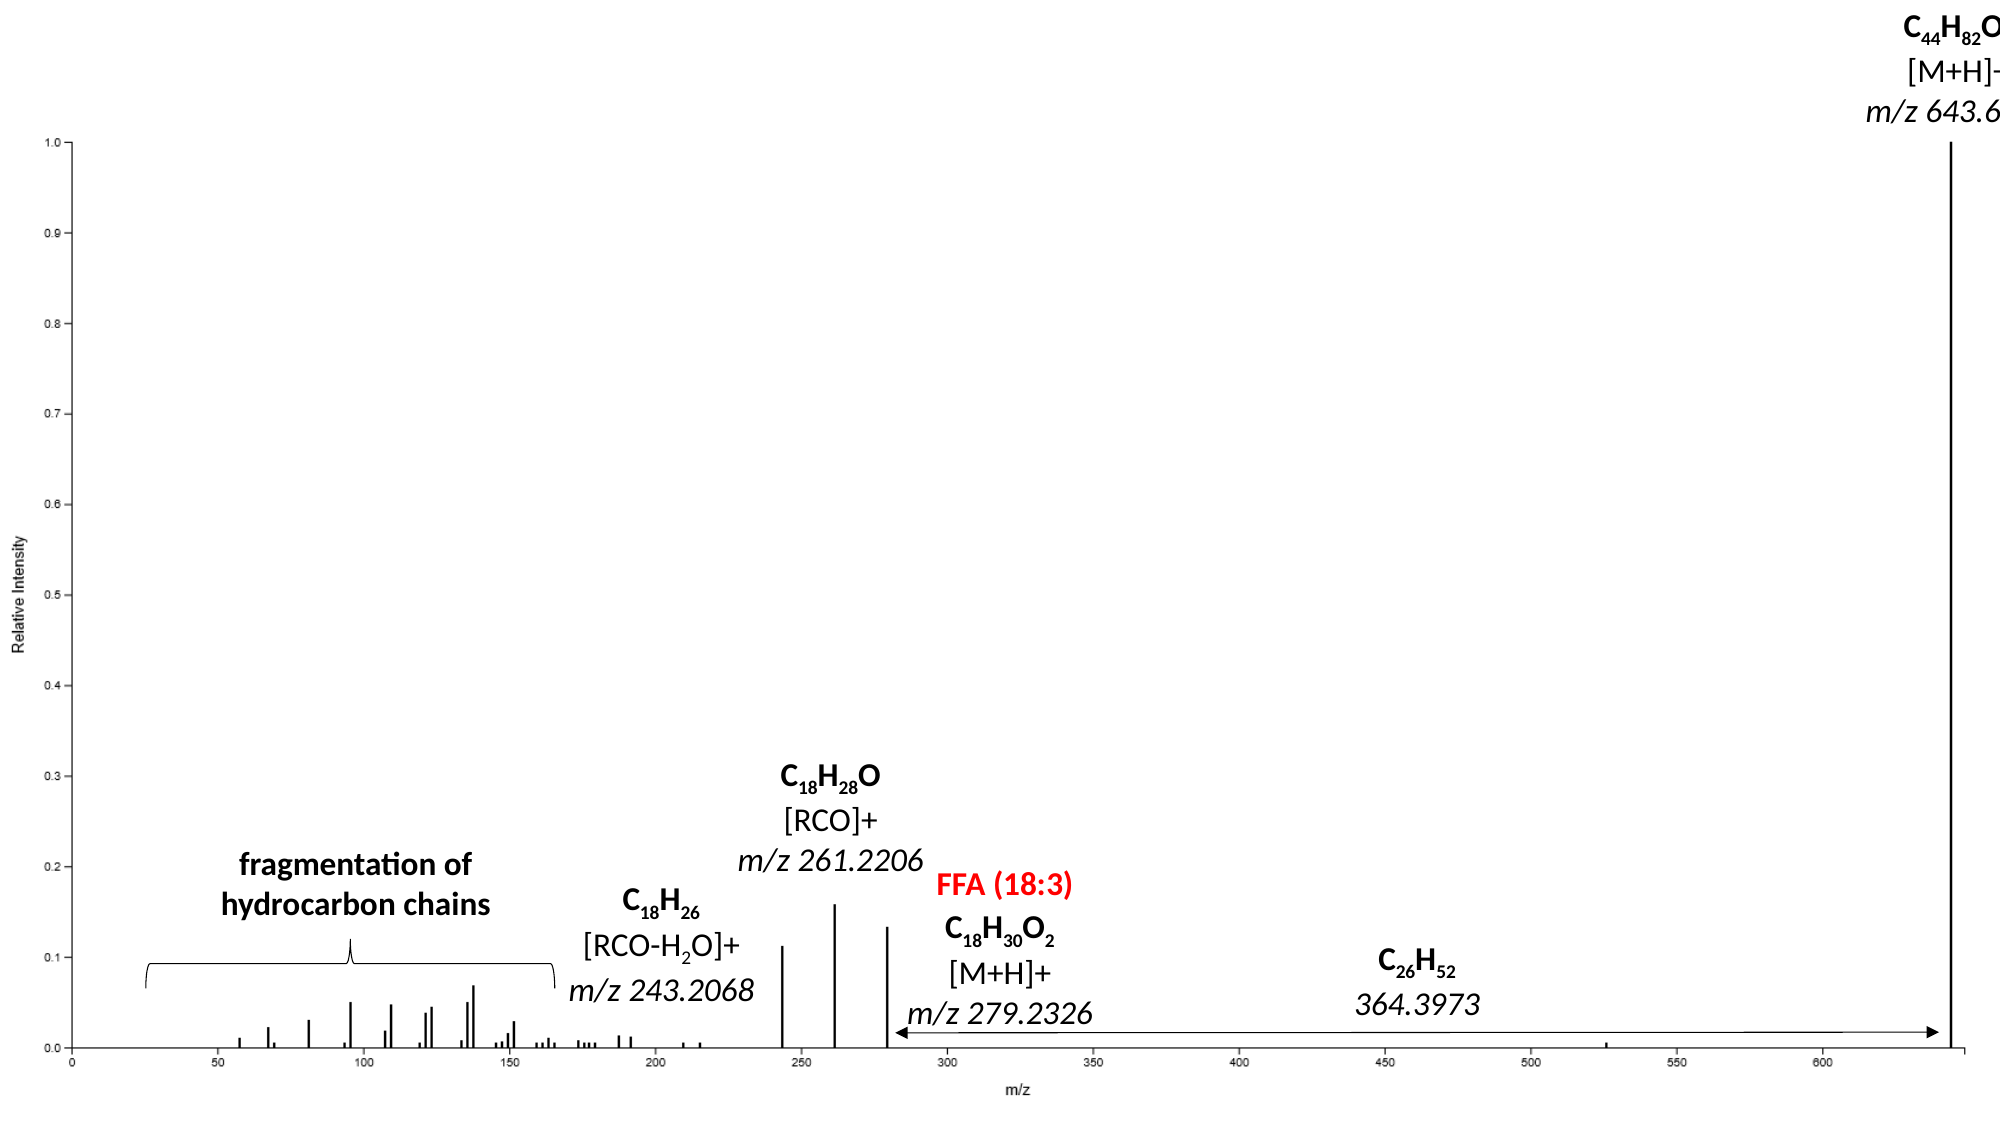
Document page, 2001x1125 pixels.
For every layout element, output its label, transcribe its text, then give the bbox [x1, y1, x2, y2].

picture [0, 118, 2000, 1125]
text_box C44H82O2 [M+H]+ m/z 643.6299 [1789, 0, 2000, 118]
